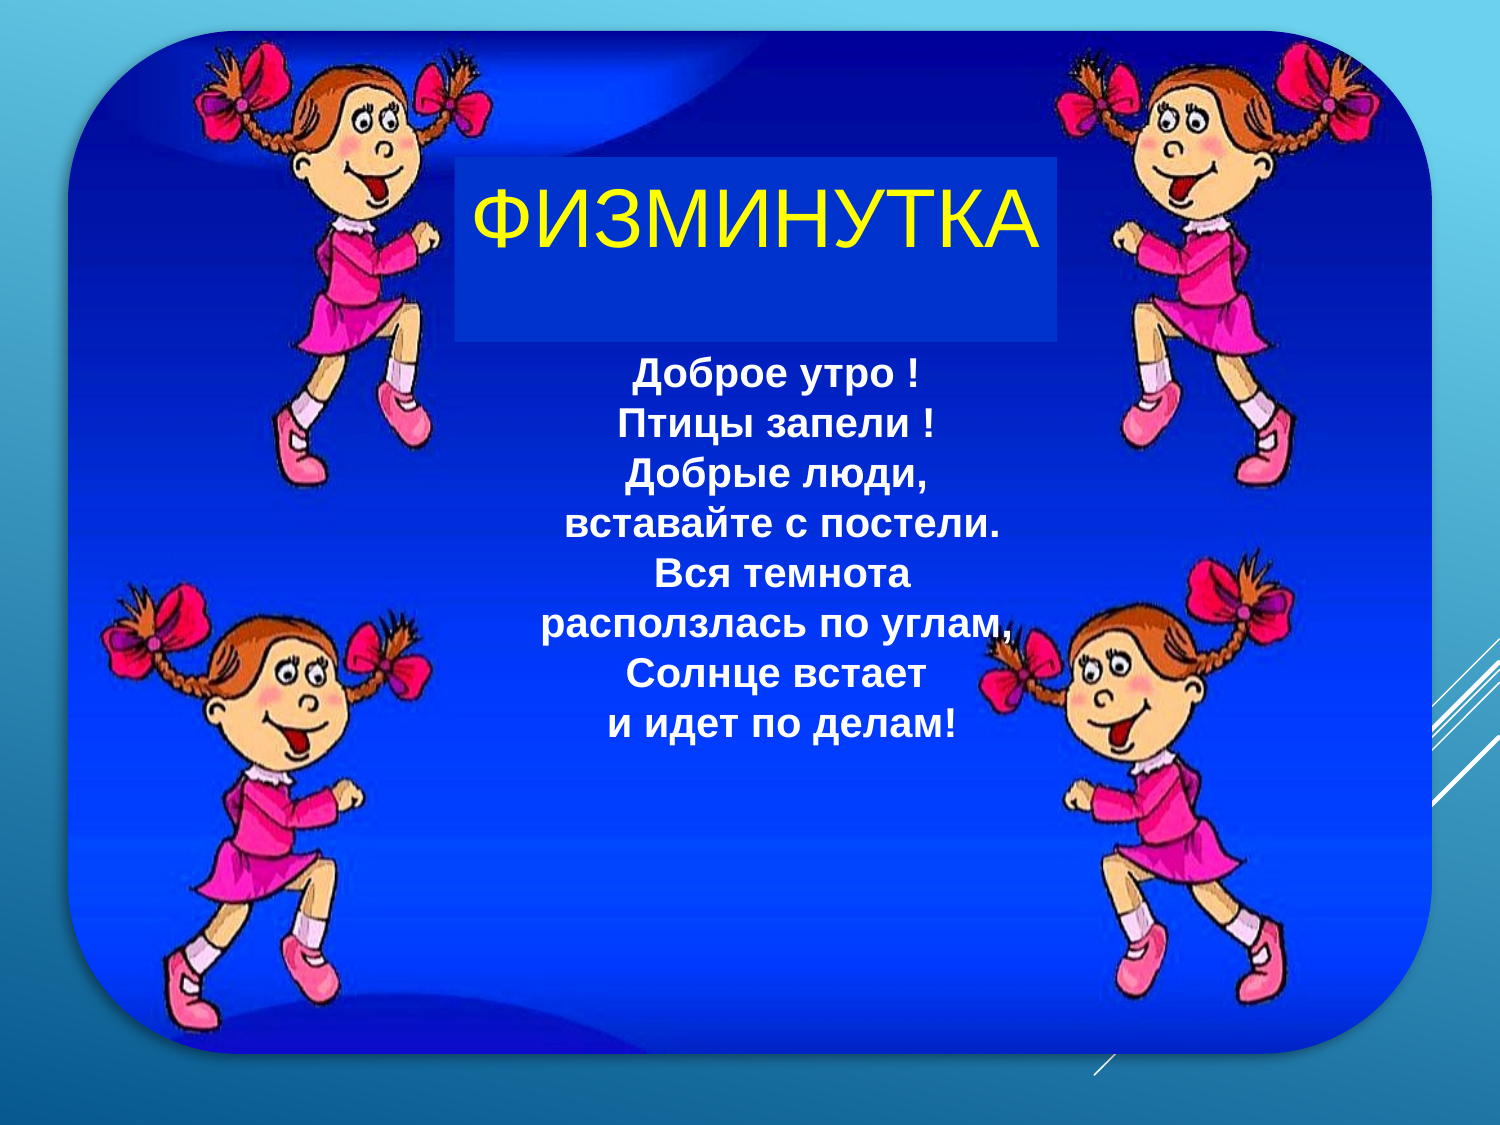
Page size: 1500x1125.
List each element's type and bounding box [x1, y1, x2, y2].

list [67, 30, 1433, 1055]
